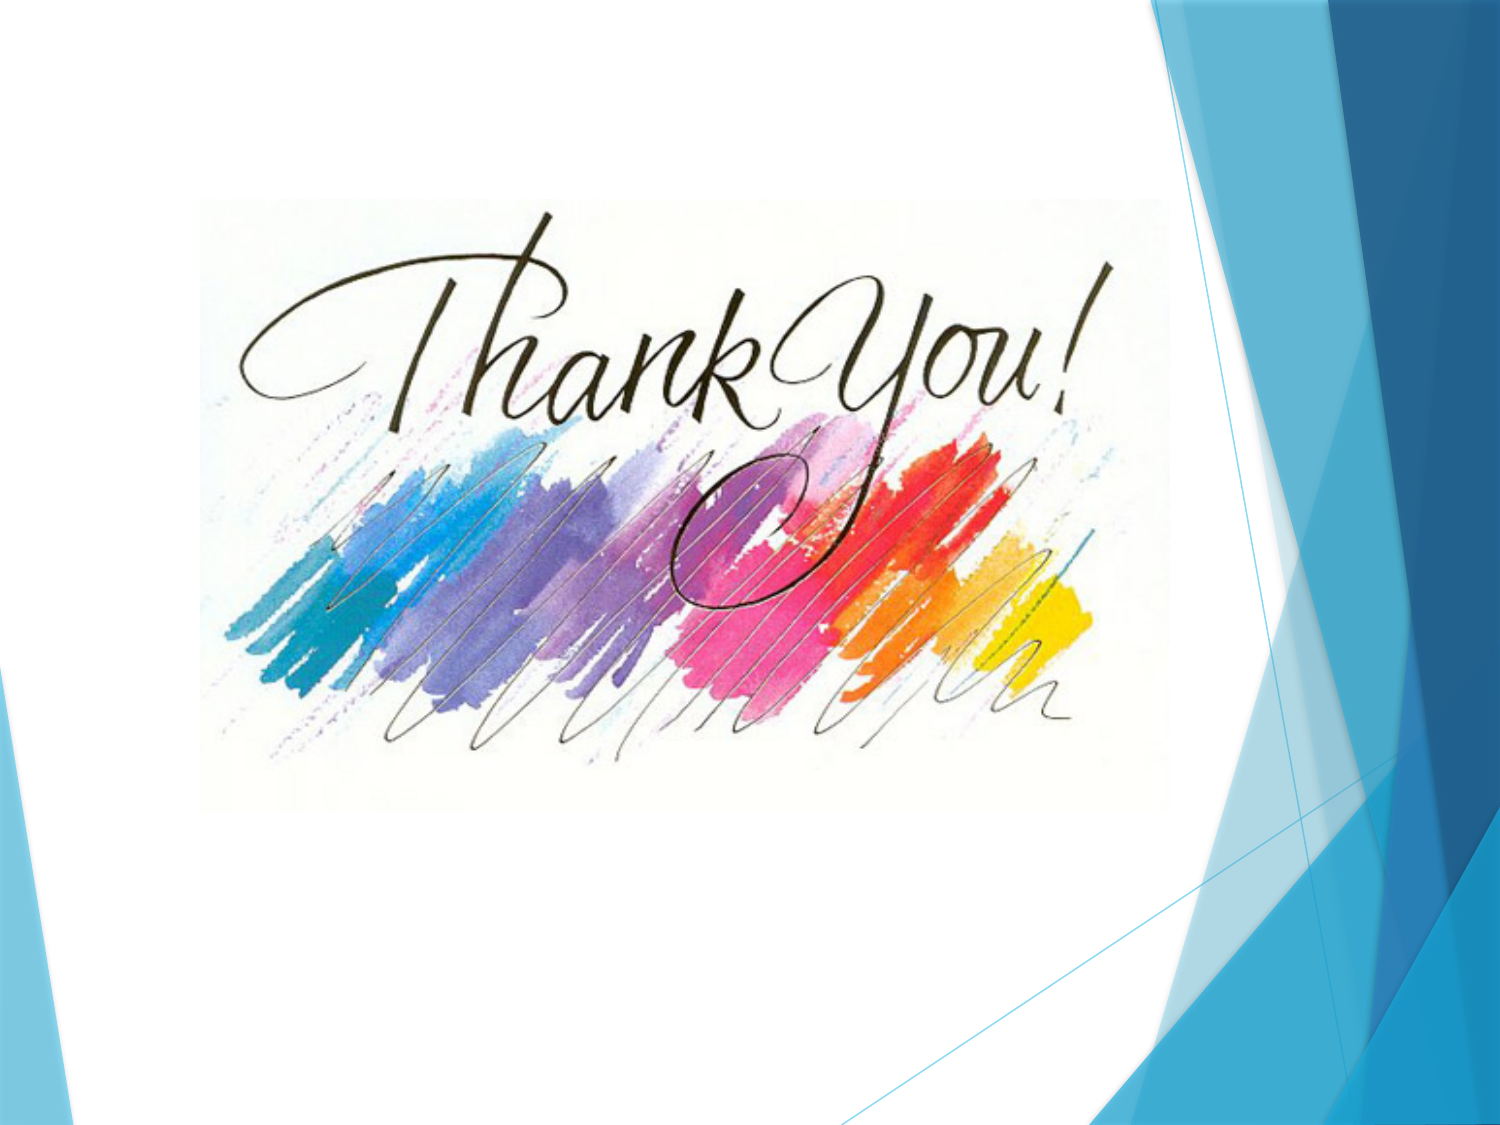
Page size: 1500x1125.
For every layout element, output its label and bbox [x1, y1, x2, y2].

picture [199, 199, 1170, 813]
